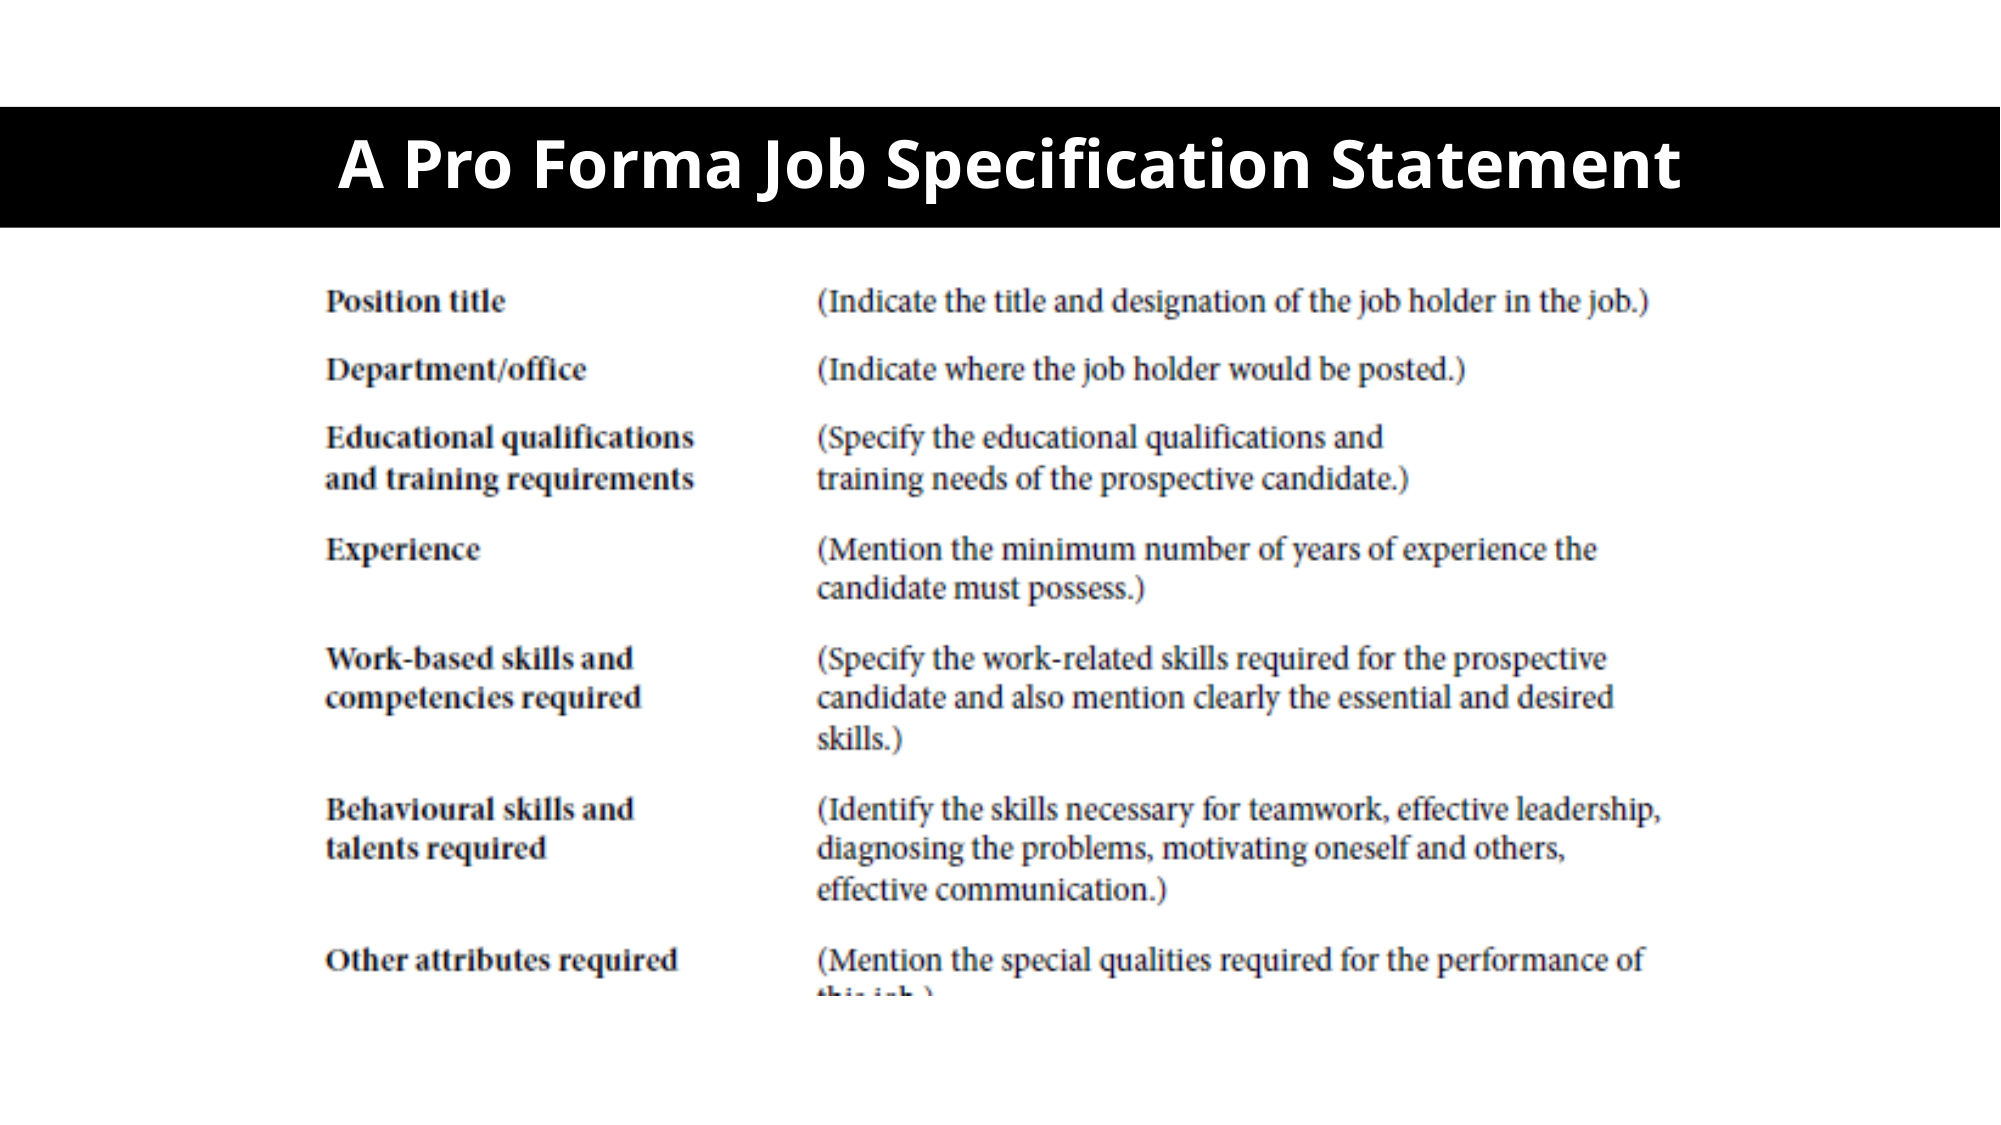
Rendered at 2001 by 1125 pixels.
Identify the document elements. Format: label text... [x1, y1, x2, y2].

title A Pro Forma Job Specification Statement [91, 105, 1931, 228]
text_box [0, 106, 2000, 229]
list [316, 274, 1684, 996]
